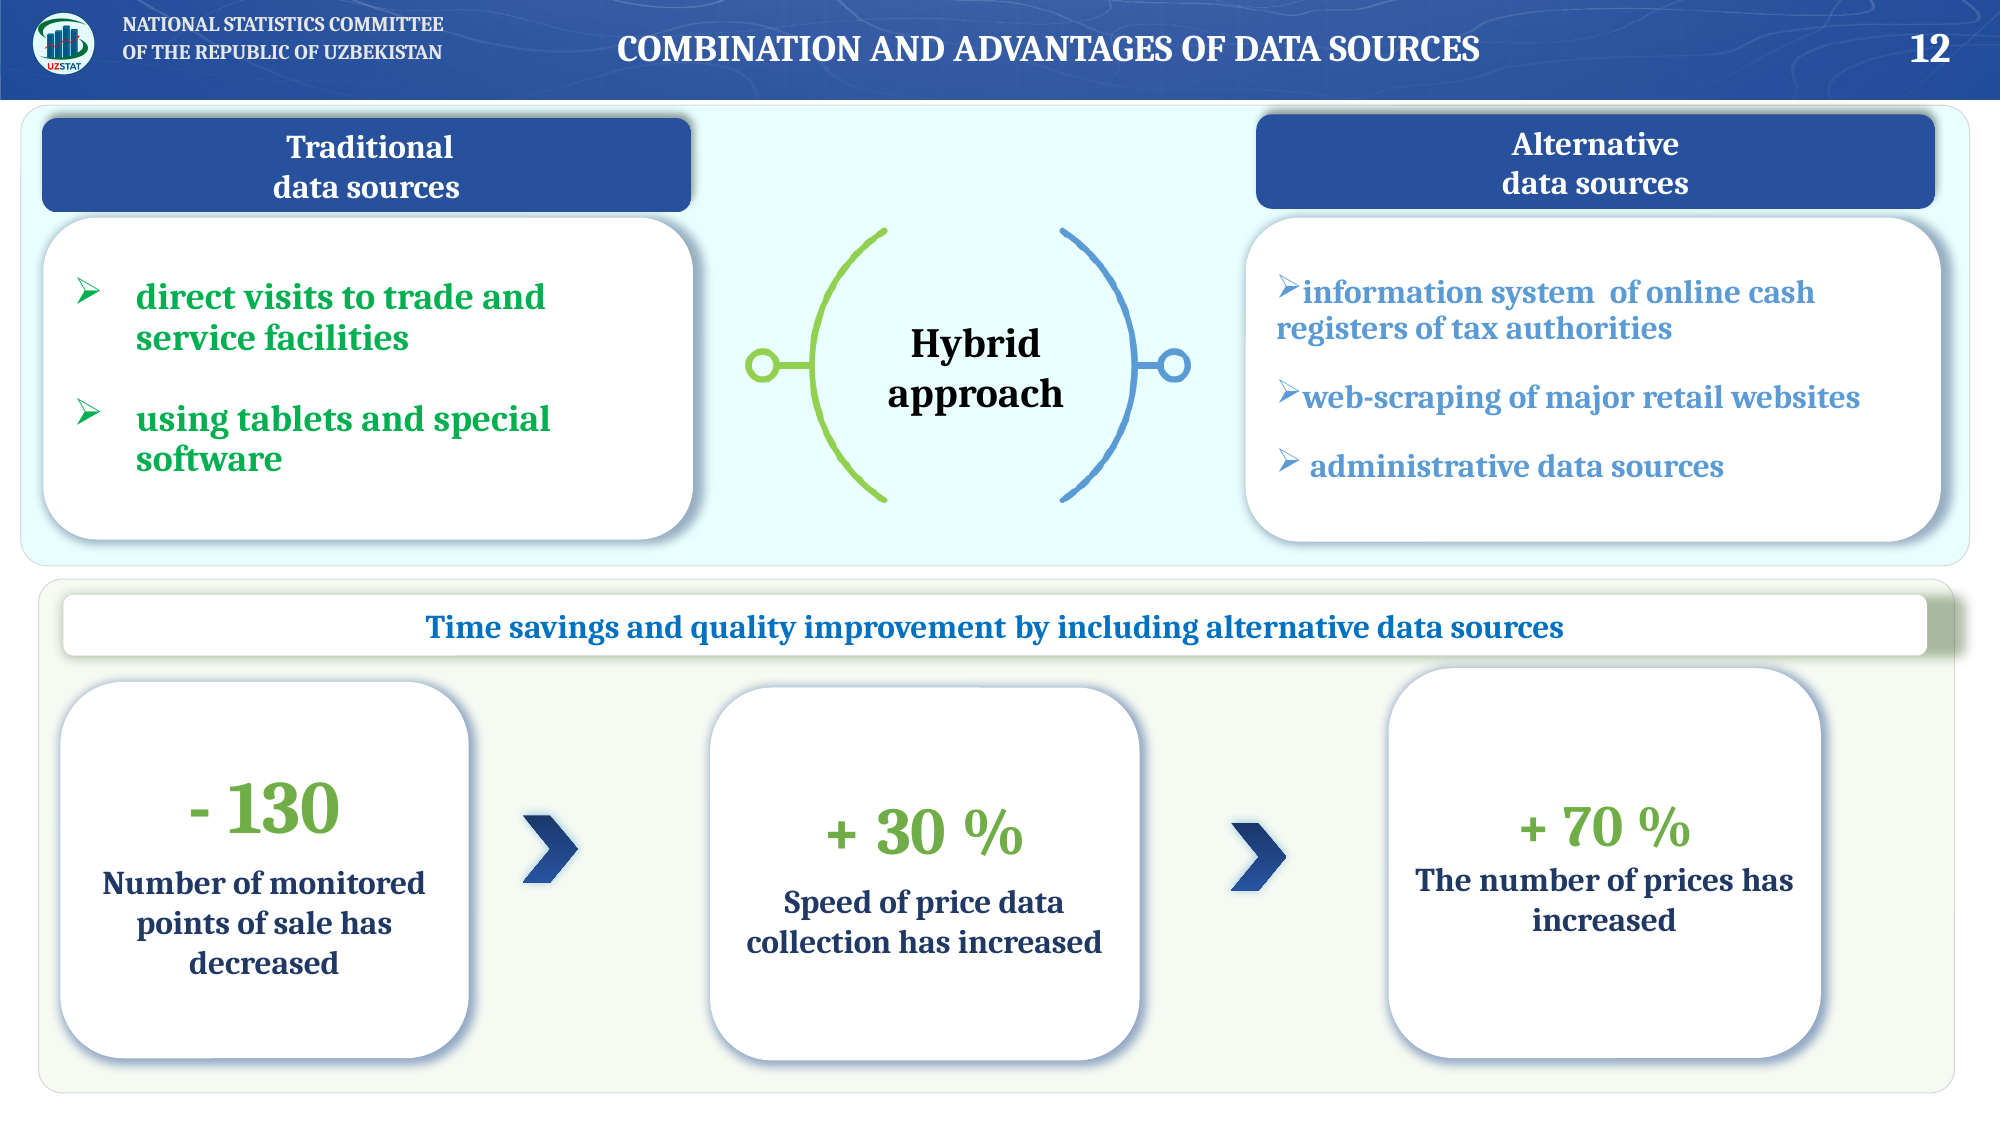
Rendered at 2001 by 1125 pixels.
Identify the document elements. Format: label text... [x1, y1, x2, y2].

text_box Traditional data sources [40, 116, 693, 214]
text_box [37, 578, 1956, 1094]
text_box [19, 104, 1971, 567]
text_box - 130 Number of monitored points of sale has decreased [59, 680, 470, 1060]
text_box information system of online cash registers of tax authorities web-scraping of major retail websites administrative data sources [1244, 216, 1942, 543]
text_box [520, 814, 579, 884]
text_box direct visits to trade and service facilities using tablets and special software [42, 216, 694, 541]
text_box Alternative data sources [1255, 113, 1937, 210]
picture [742, 209, 1201, 509]
picture [0, 0, 2000, 100]
text_box [1229, 822, 1288, 892]
text_box Time savings and quality improvement by including alternative data sources [63, 594, 1928, 656]
text_box + 70 % The number of prices has increased [1387, 667, 1822, 1060]
text_box + 30 % Speed of price data collection has increased [709, 686, 1141, 1062]
